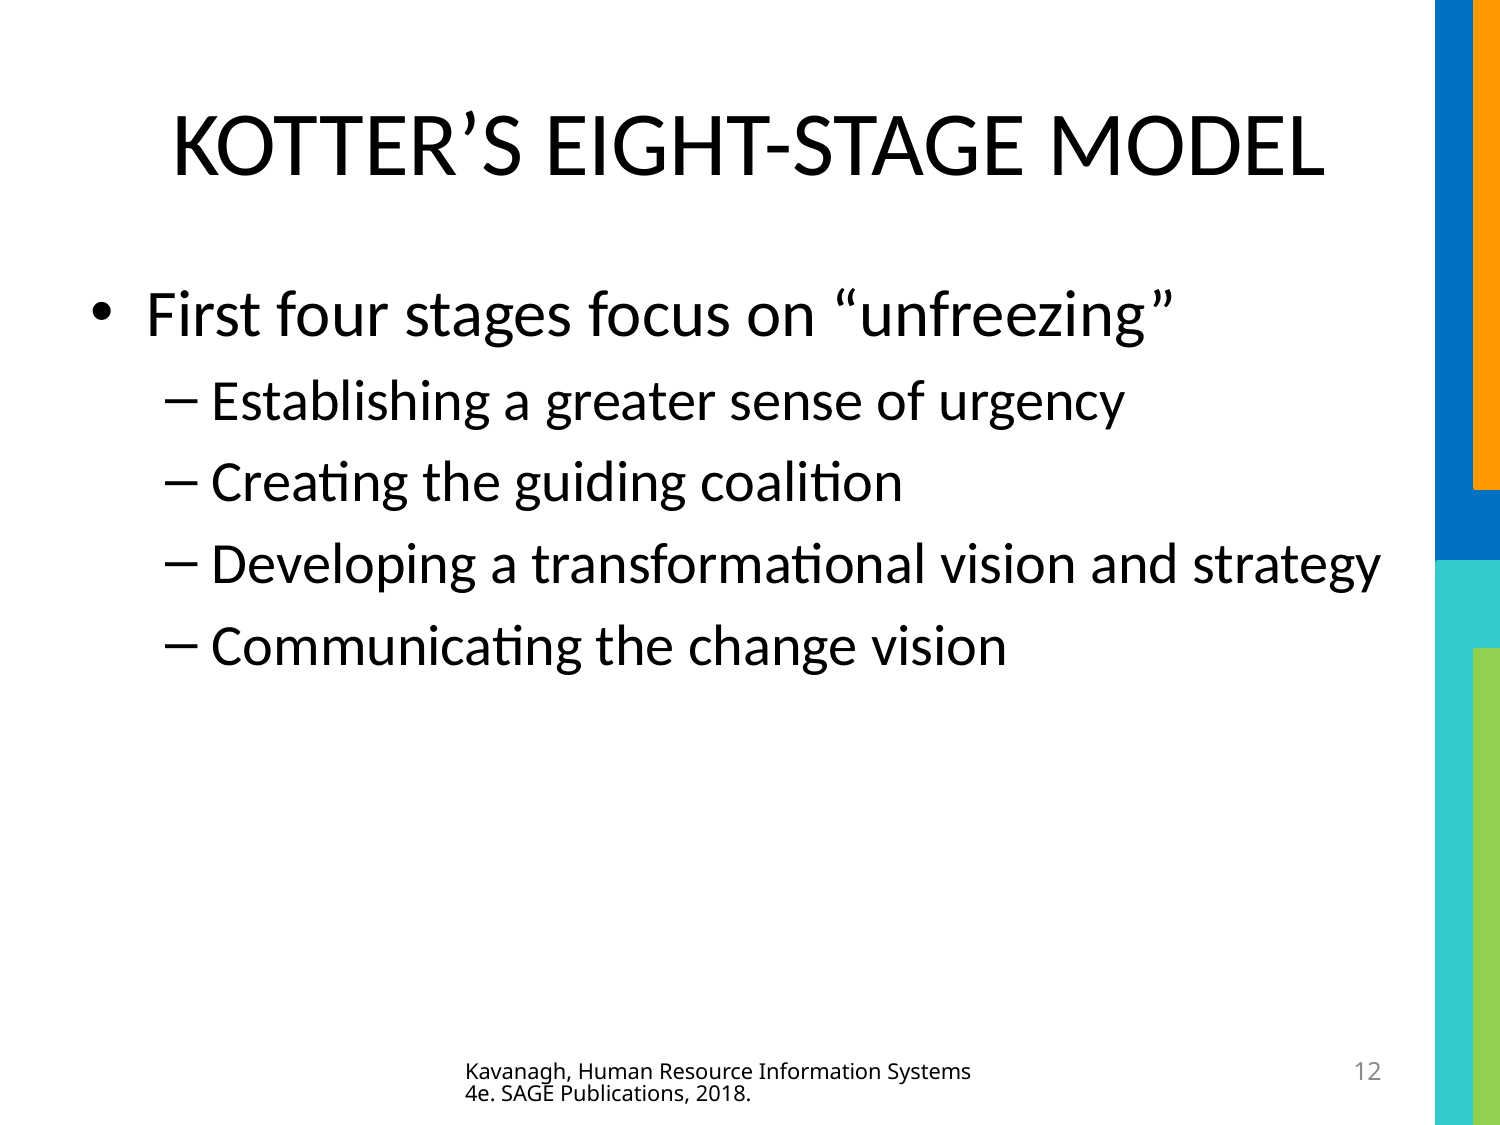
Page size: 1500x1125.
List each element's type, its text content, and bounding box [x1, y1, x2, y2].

title KOTTER’S EIGHT-STAGE MODEL [75, 45, 1425, 233]
slide_number 12 [1059, 1042, 1397, 1103]
list First four stages focus on “unfreezing” Establishing a greater sense of urgency Creating the guiding coalition Developing a transformational vision and strategy Communicating the change vision [75, 262, 1425, 1005]
footer Kavanagh, Human Resource Information Systems 4e. SAGE Publications, 2018. [450, 1042, 1004, 1103]
